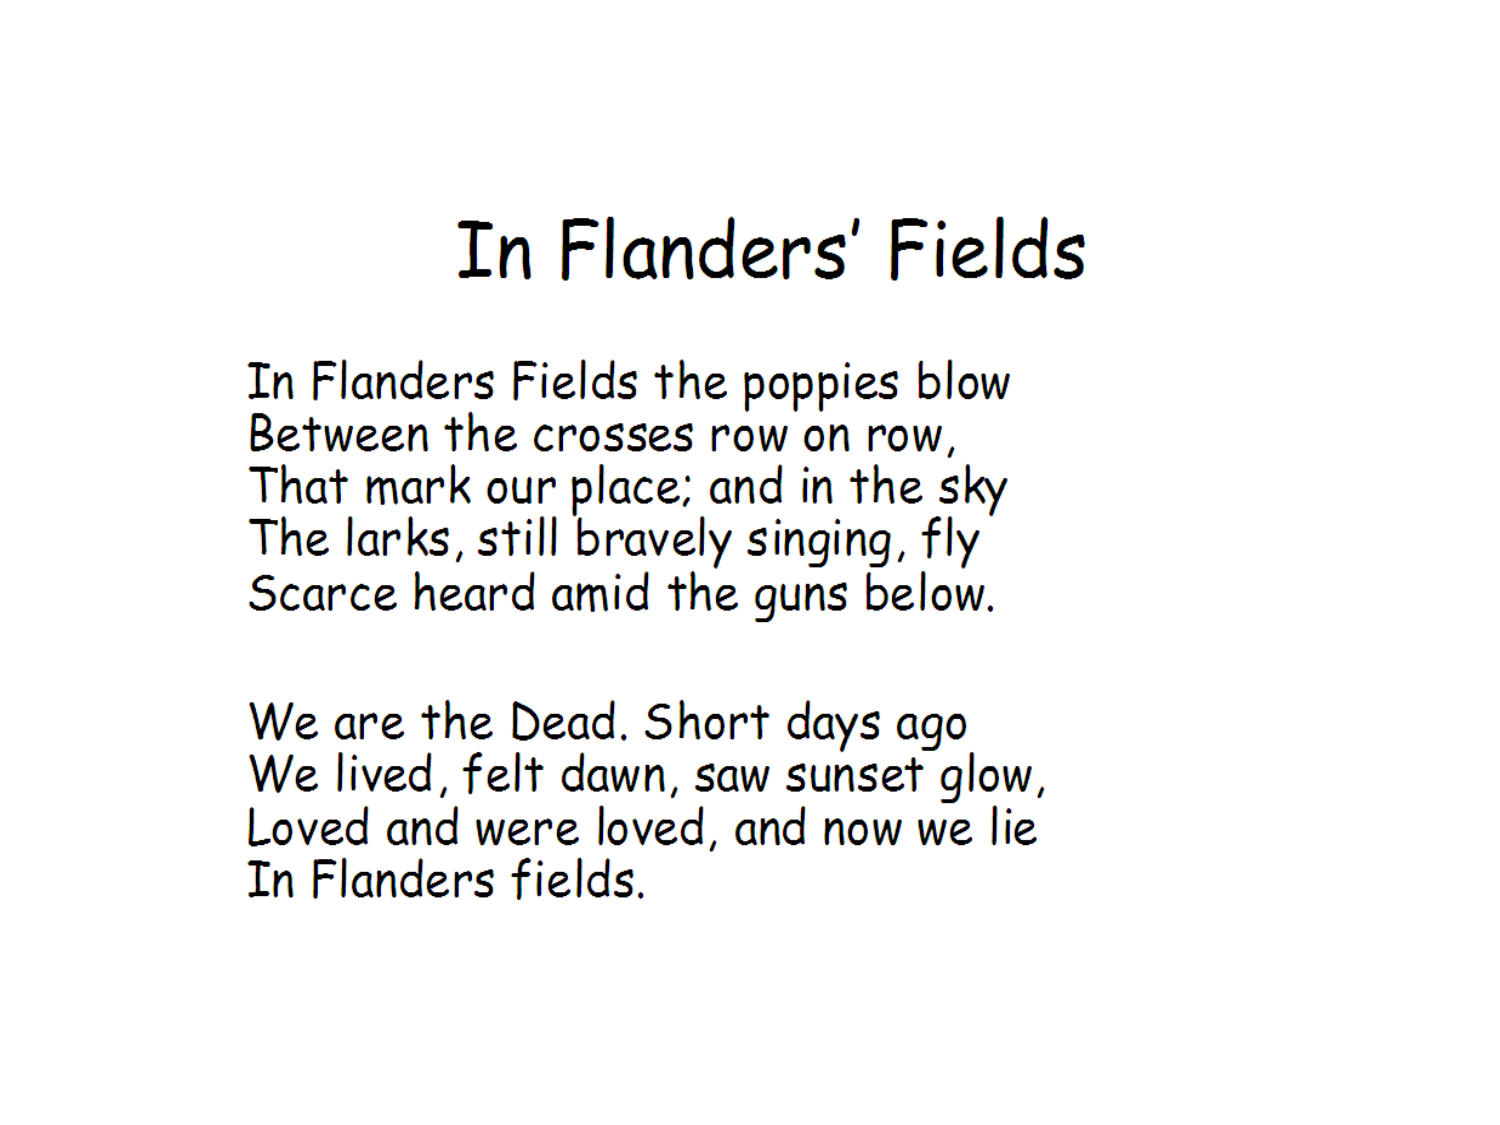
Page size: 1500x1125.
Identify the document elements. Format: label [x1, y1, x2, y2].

picture [0, 162, 1500, 988]
